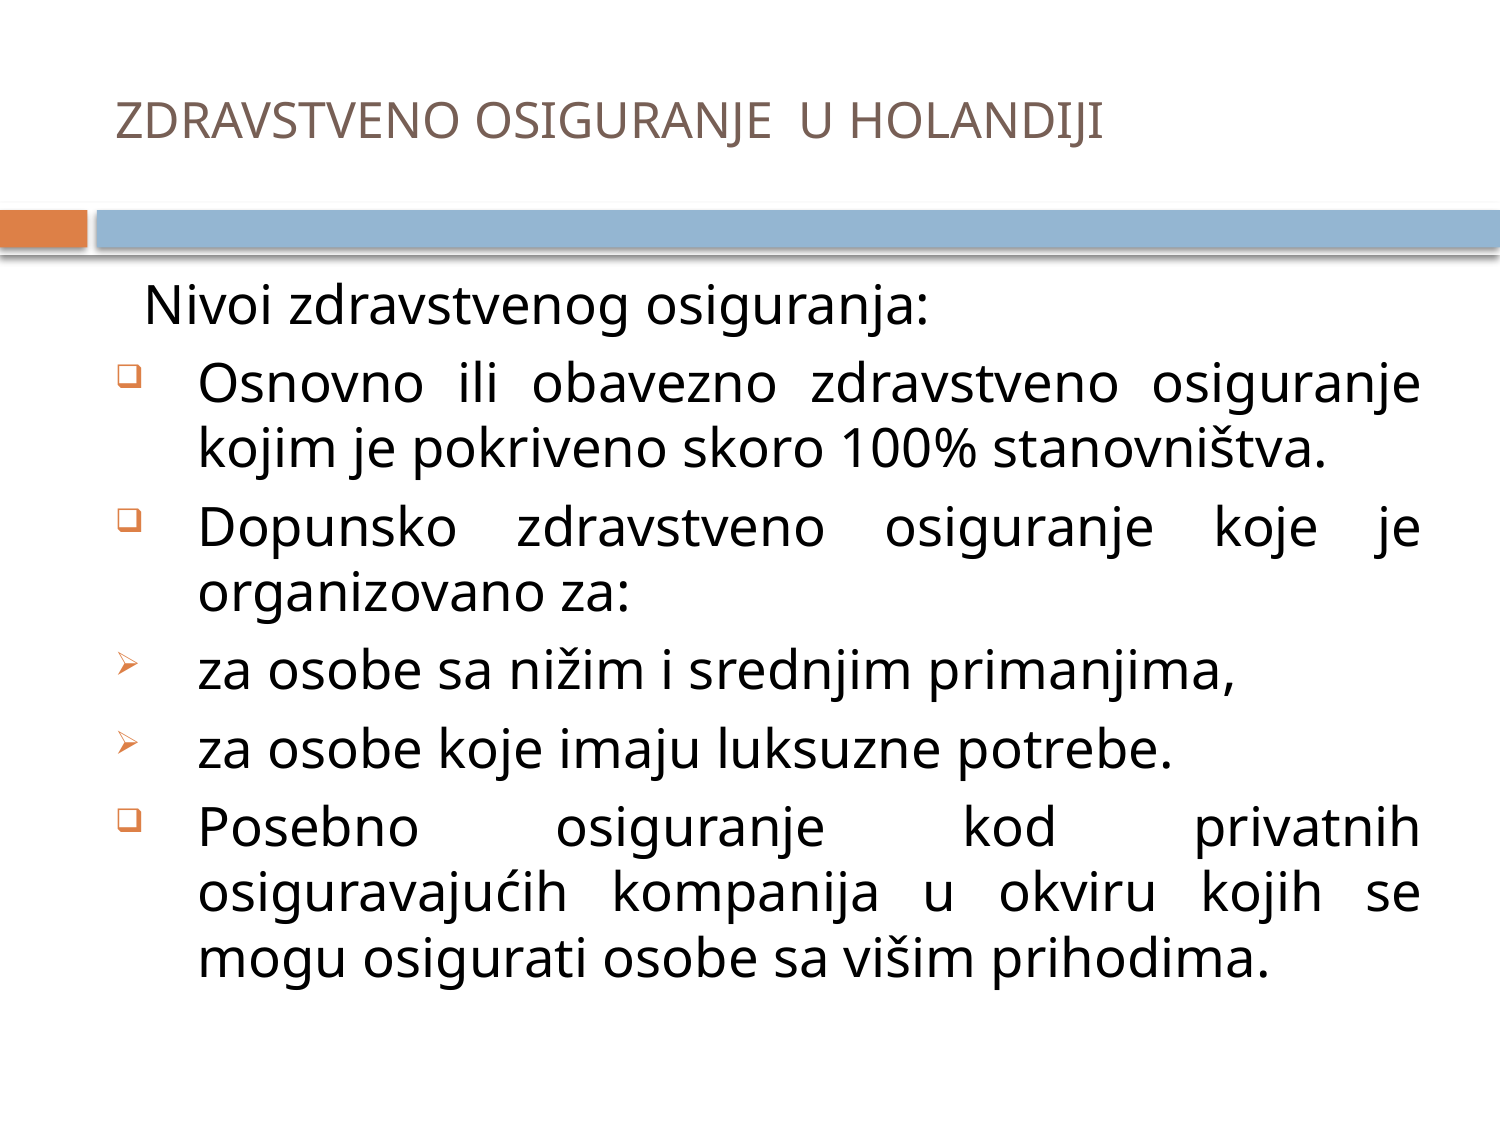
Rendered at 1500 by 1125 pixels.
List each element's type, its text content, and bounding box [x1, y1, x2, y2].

title ZDRAVSTVENO OSIGURANJE U HOLANDIJI [100, 37, 1438, 200]
list Nivoi zdravstvenog osiguranja: Osnovno ili obavezno zdravstveno osiguranje kojim je pokriveno skoro 100% stanovništva. Dopunsko zdravstveno osiguranje koje je organizovano za: za osobe sa nižim i srednjim primanjima, za osobe koje imaju luksuzne potrebe. Posebno osiguranje kod privatnih osiguravajućih kompanija u okviru kojih se mogu osigurati osobe sa višim prihodima. [100, 262, 1438, 1000]
